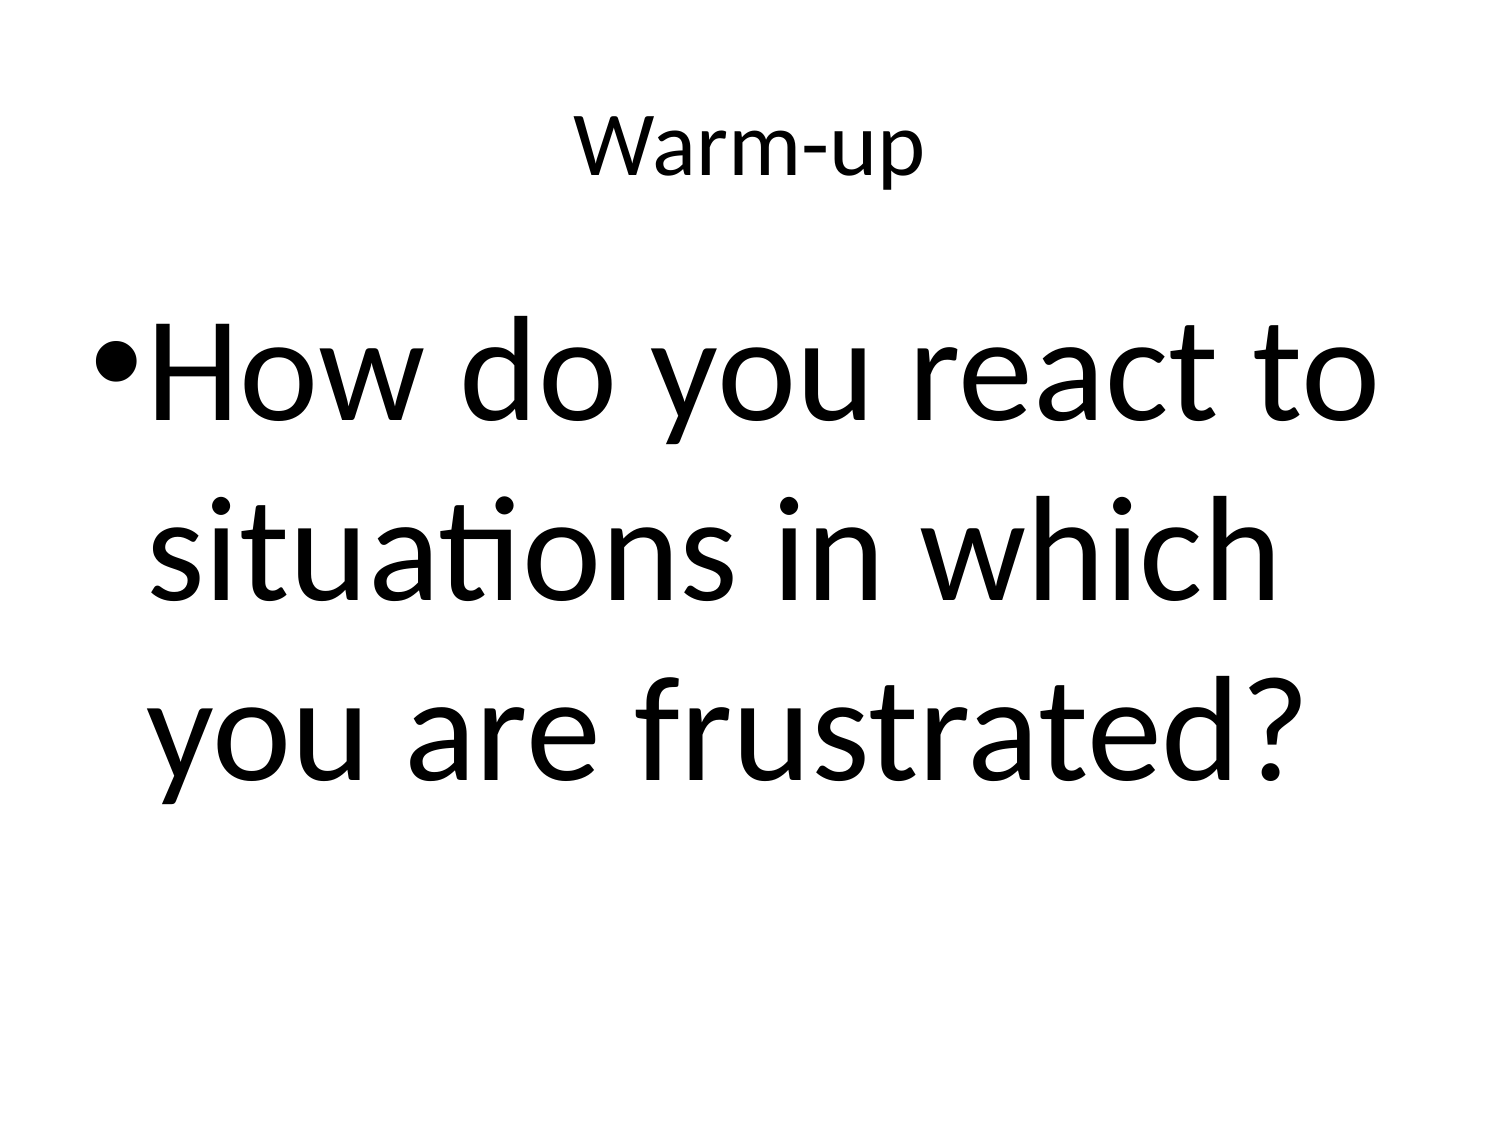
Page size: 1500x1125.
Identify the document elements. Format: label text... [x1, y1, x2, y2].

title Warm-up [75, 45, 1425, 233]
list How do you react to situations in which you are frustrated? [75, 262, 1425, 1005]
